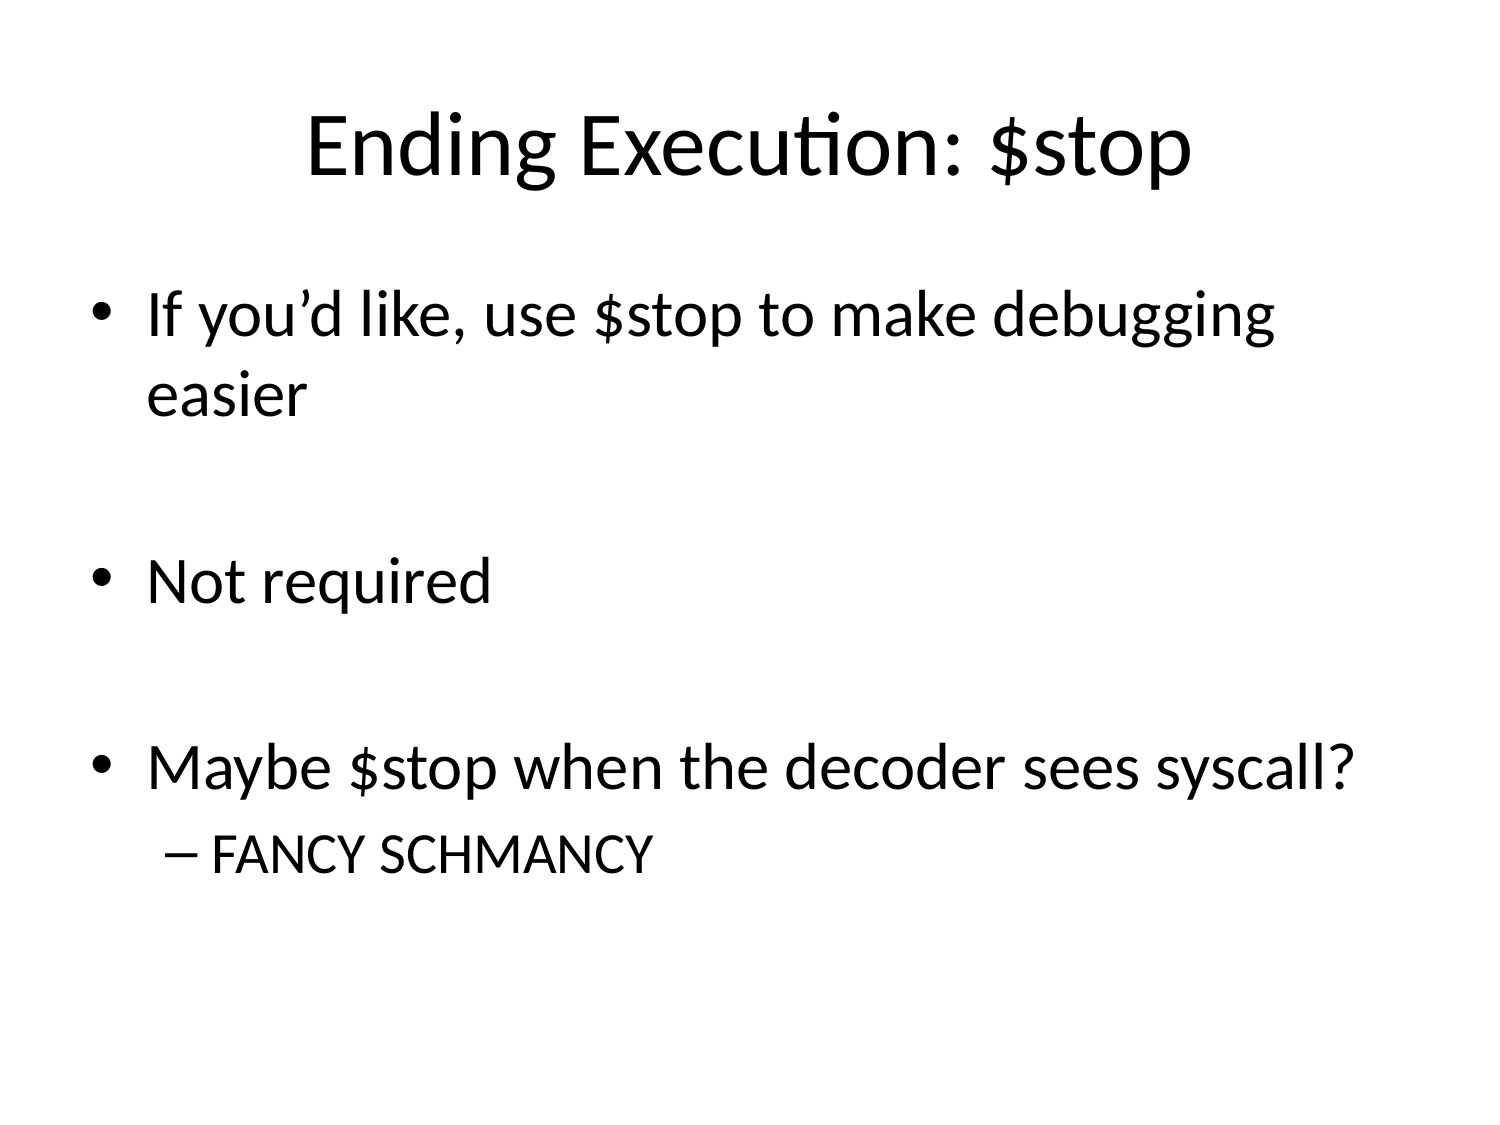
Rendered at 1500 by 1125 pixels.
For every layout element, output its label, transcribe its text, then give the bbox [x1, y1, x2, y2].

title Ending Execution: $stop [75, 45, 1425, 233]
list If you’d like, use $stop to make debugging easier Not required Maybe $stop when the decoder sees syscall? FANCY SCHMANCY [75, 262, 1425, 1005]
